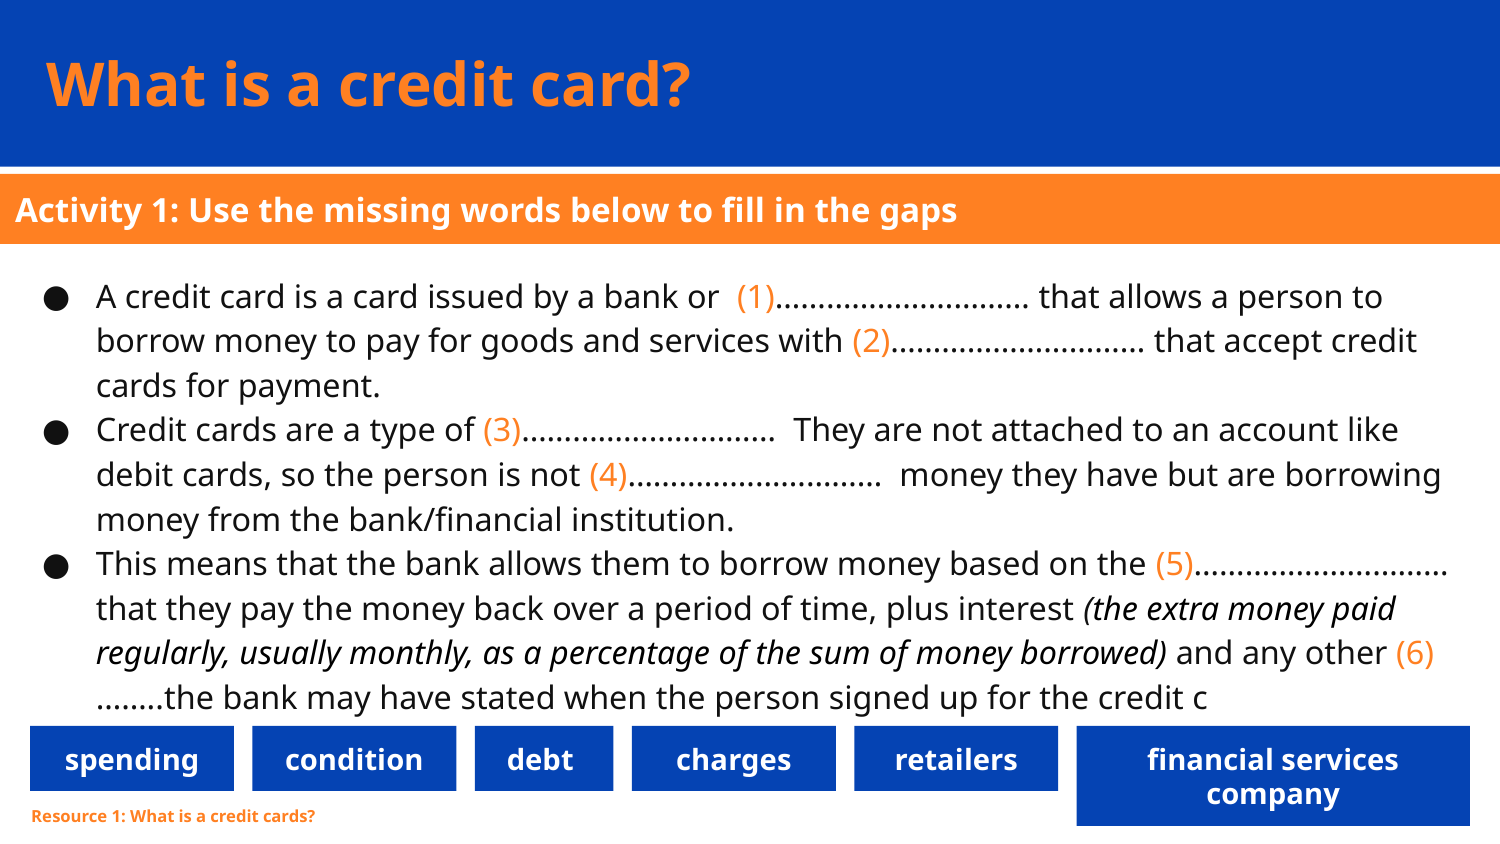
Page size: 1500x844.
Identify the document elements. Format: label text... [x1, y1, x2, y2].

text_box A credit card is a card issued by a bank or (1)………………………… that allows a person to borrow money to pay for goods and services with (2)………………………… that accept credit cards for payment. Credit cards are a type of (3)………………………… They are not attached to an account like debit cards, so the person is not (4)………………………… money they have but are borrowing money from the bank/financial institution. This means that the bank allows them to borrow money based on the (5)………………………… that they pay the money back over a period of time, plus interest (the extra money paid regularly, usually monthly, as a percentage of the sum of money borrowed) and any other (6) ……..the bank may have stated when the person signed up for the credit card. [5, 255, 1500, 731]
text_box [1206, 676, 1492, 815]
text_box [29, 725, 1471, 792]
title What is a credit card? [31, 39, 1300, 125]
text_box Activity 1: Use the missing words below to fill in the gaps [0, 173, 1500, 244]
text_box Resource 1: What is a credit cards? [16, 796, 700, 837]
